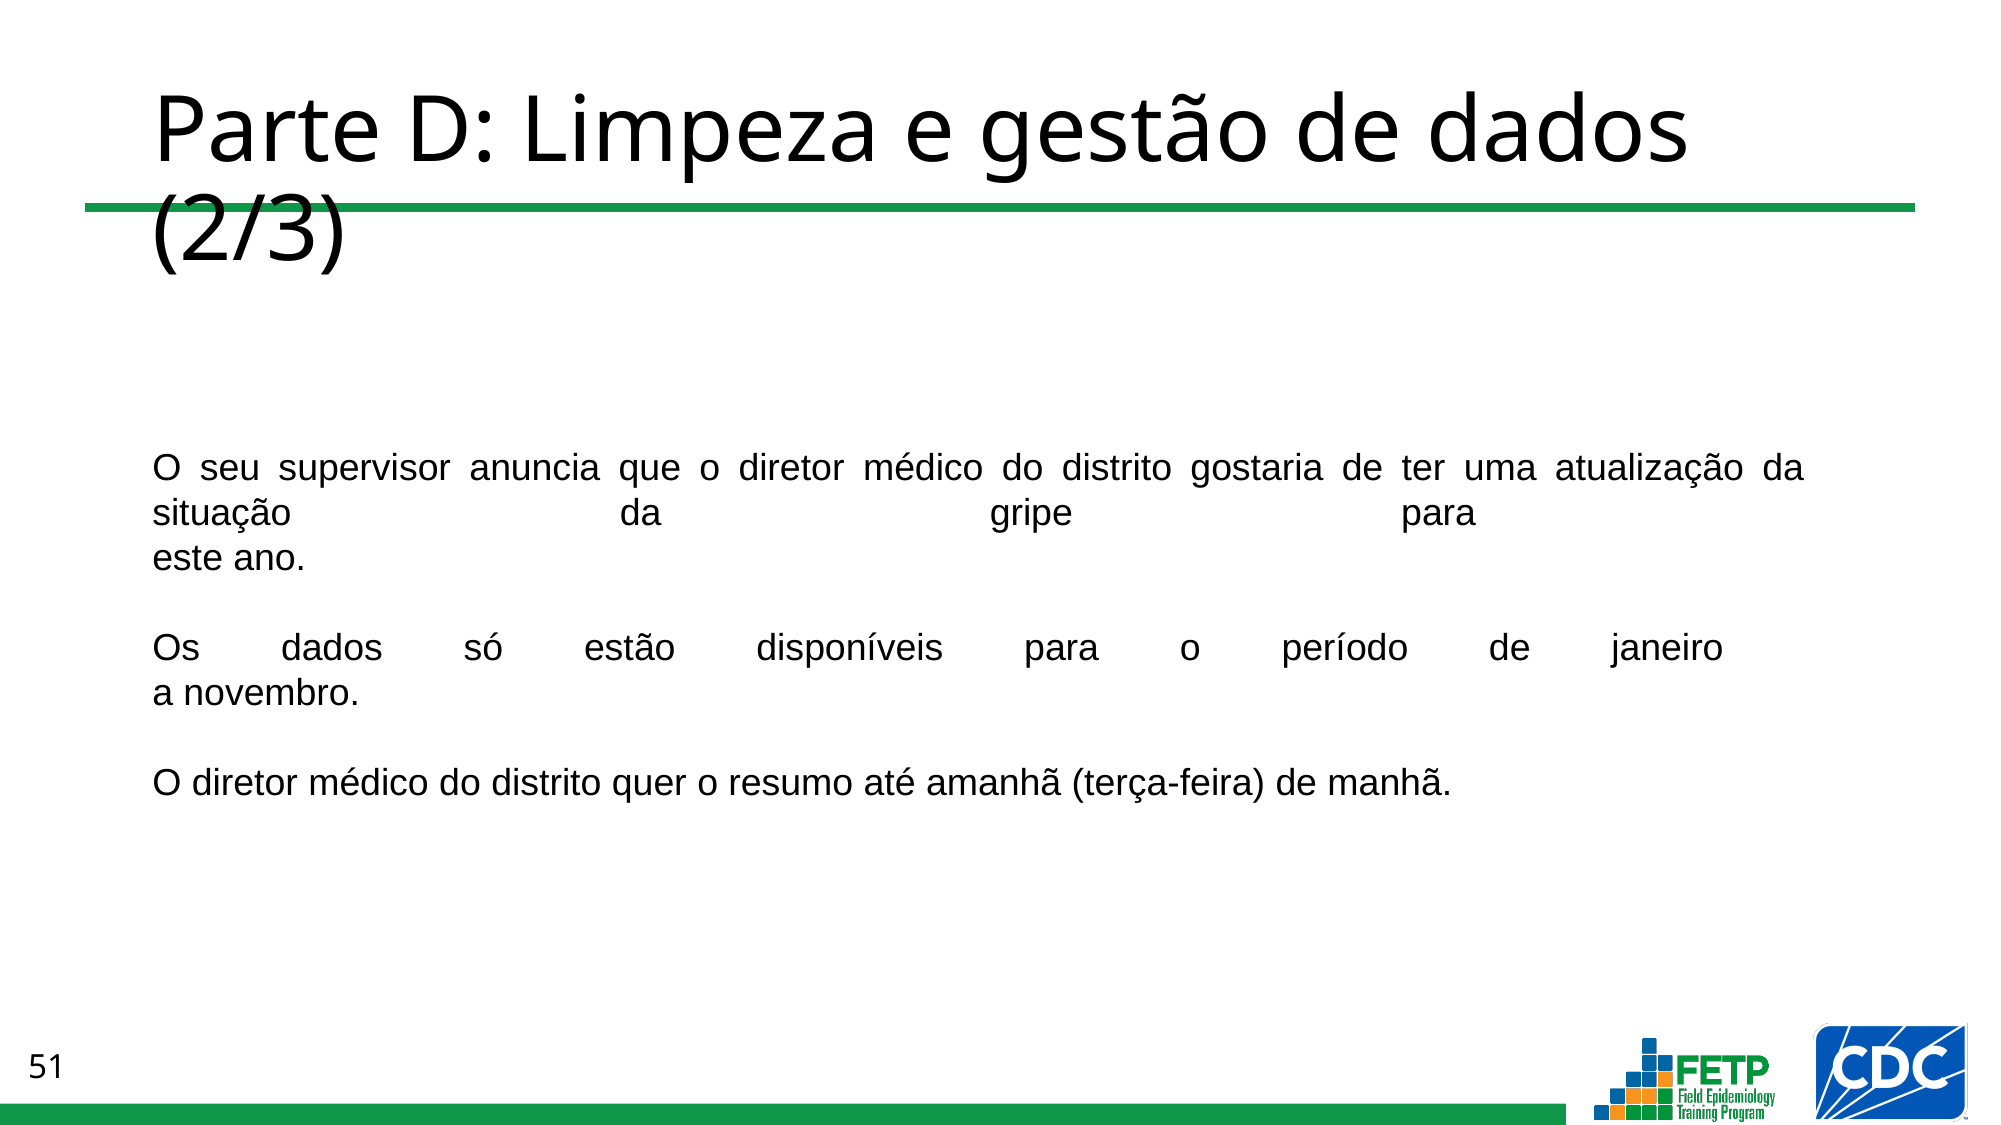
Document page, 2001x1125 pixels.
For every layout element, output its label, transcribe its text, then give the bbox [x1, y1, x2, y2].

title Parte D: Limpeza e gestão de dados (2/3) [137, 75, 1863, 207]
picture [1594, 1038, 1775, 1122]
picture [1813, 1023, 1968, 1122]
list O seu supervisor anuncia que o diretor médico do distrito gostaria de ter uma atualização da situação da gripe para este ano. Os dados só estão disponíveis para o período de janeiro a novembro. O diretor médico do distrito quer o resumo até amanhã (terça-feira) de manhã. [137, 242, 1820, 1004]
